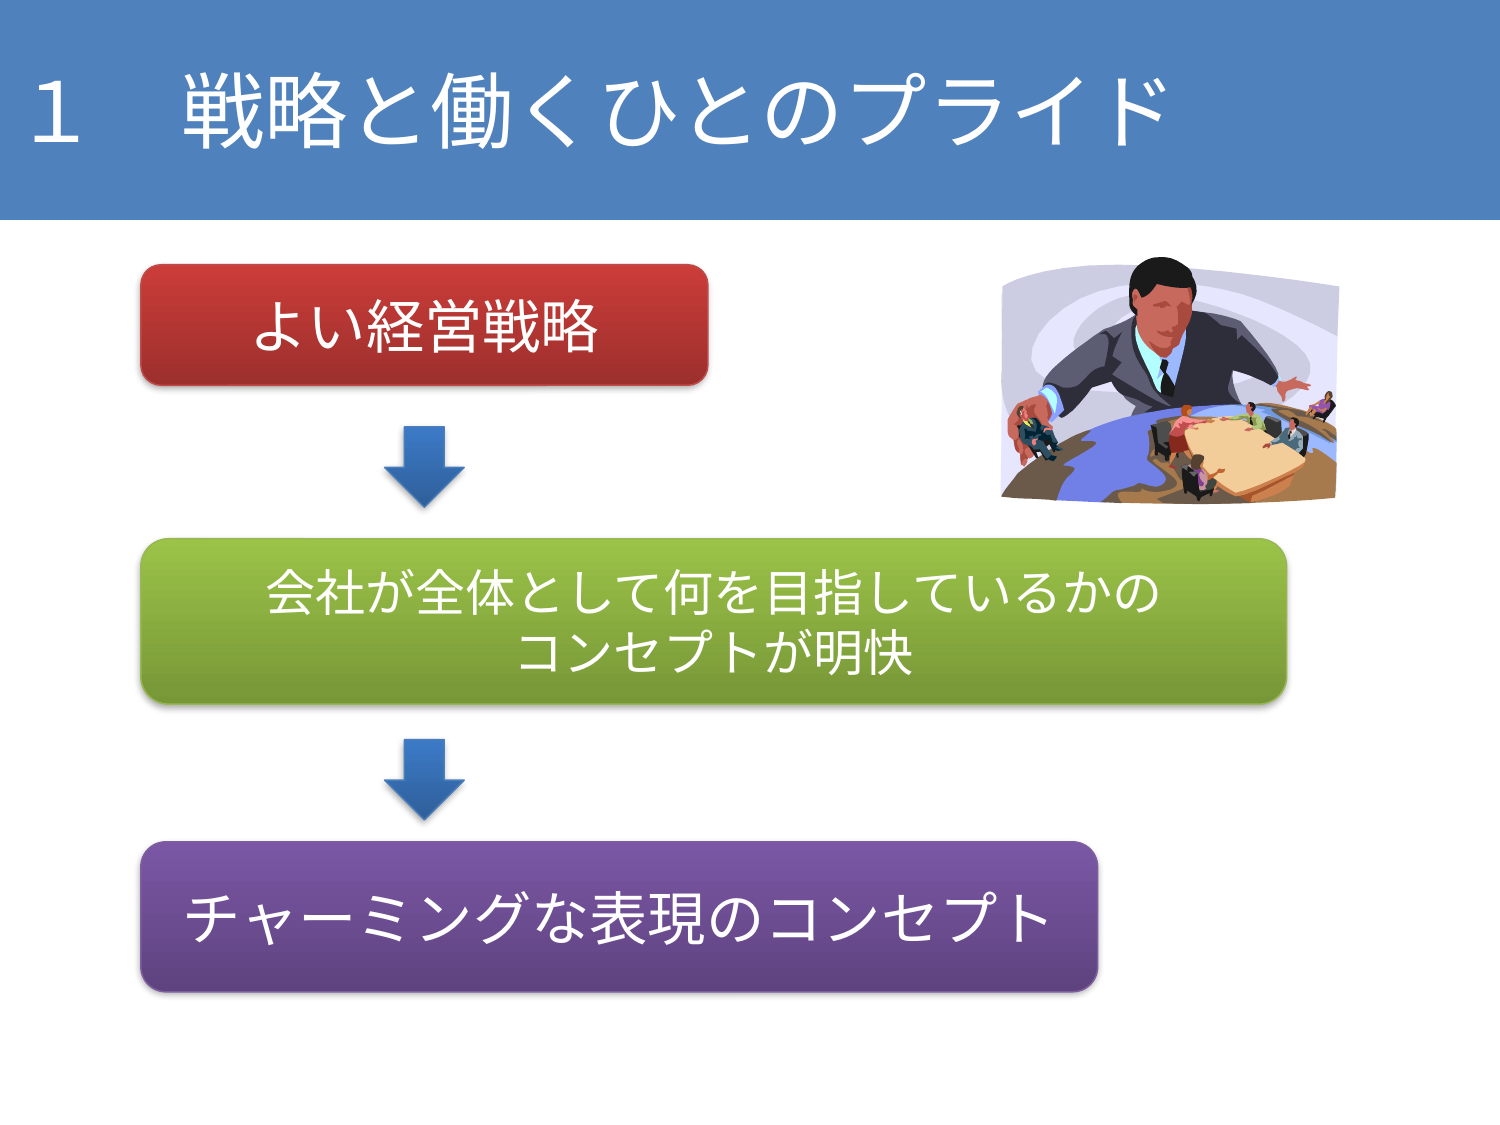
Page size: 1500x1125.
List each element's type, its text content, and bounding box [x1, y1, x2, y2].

picture [997, 254, 1343, 508]
text_box チャーミングな表現のコンセプト [140, 841, 1099, 993]
text_box [383, 738, 465, 821]
text_box よい経営戦略 [140, 263, 709, 387]
text_box １ 戦略と働くひとのプライド [0, 0, 1500, 222]
text_box [383, 426, 465, 508]
text_box 会社が全体として何を目指しているかの コンセプトが明快 [140, 537, 1288, 705]
